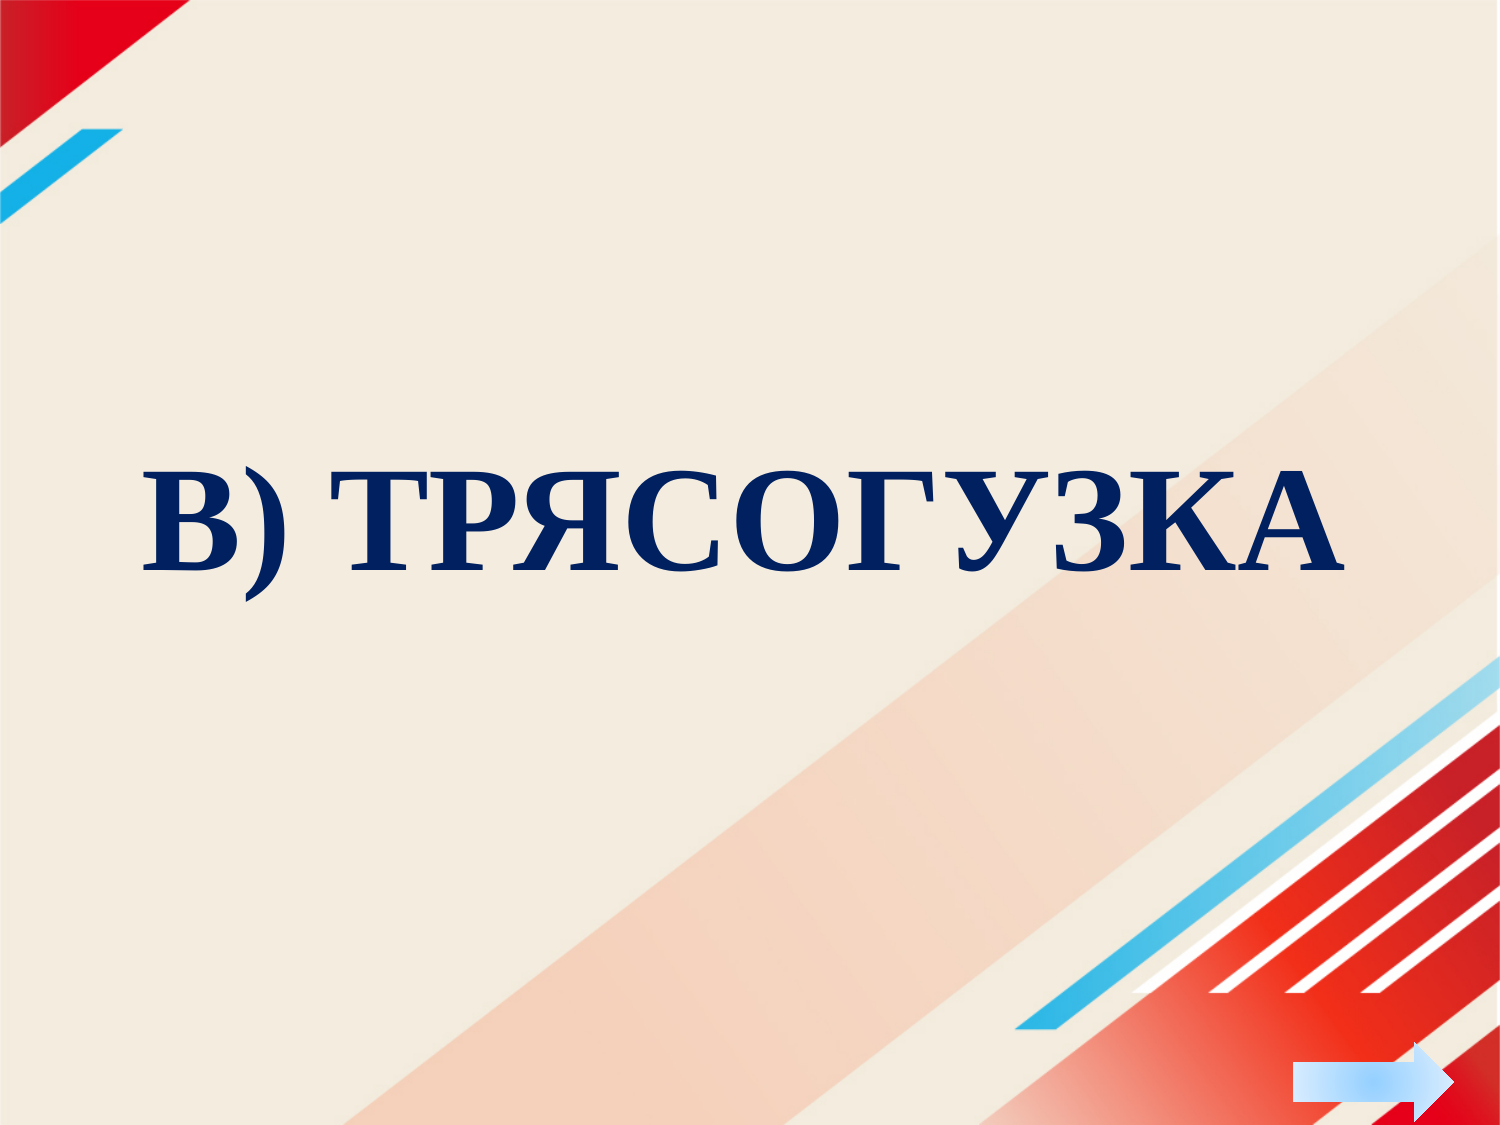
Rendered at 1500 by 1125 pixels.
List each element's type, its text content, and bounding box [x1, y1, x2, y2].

picture [0, 0, 1500, 1125]
text_box В) ТРЯСОГУЗКА [123, 314, 1365, 527]
